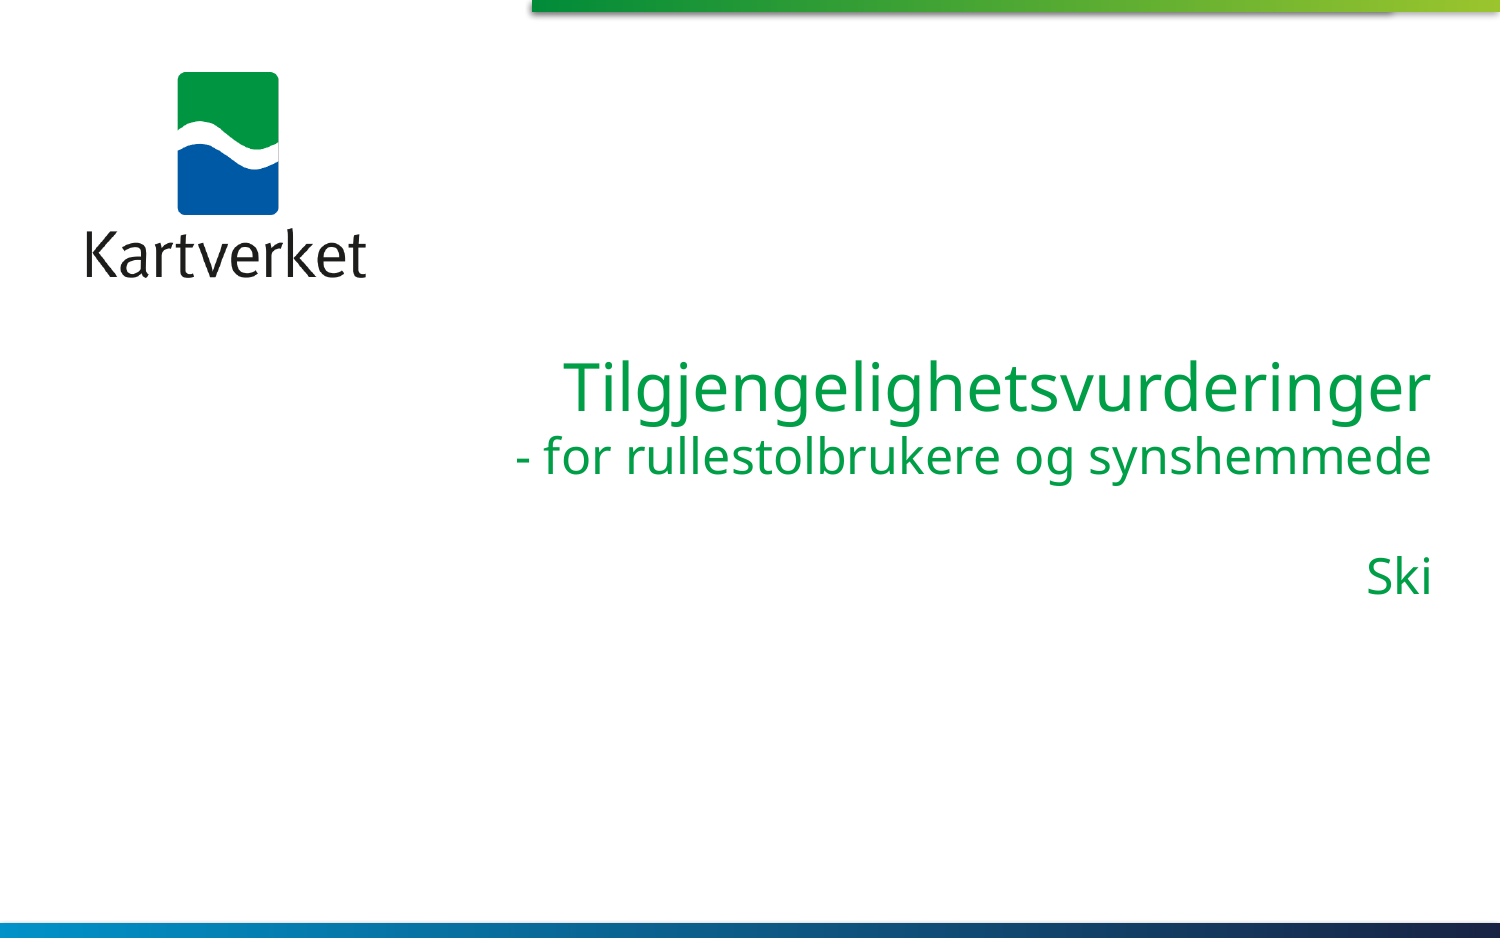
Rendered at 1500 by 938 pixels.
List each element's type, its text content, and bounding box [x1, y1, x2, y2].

text_box Tilgjengelighetsvurderinger - for rullestolbrukere og synshemmede Ski [66, 337, 1449, 613]
